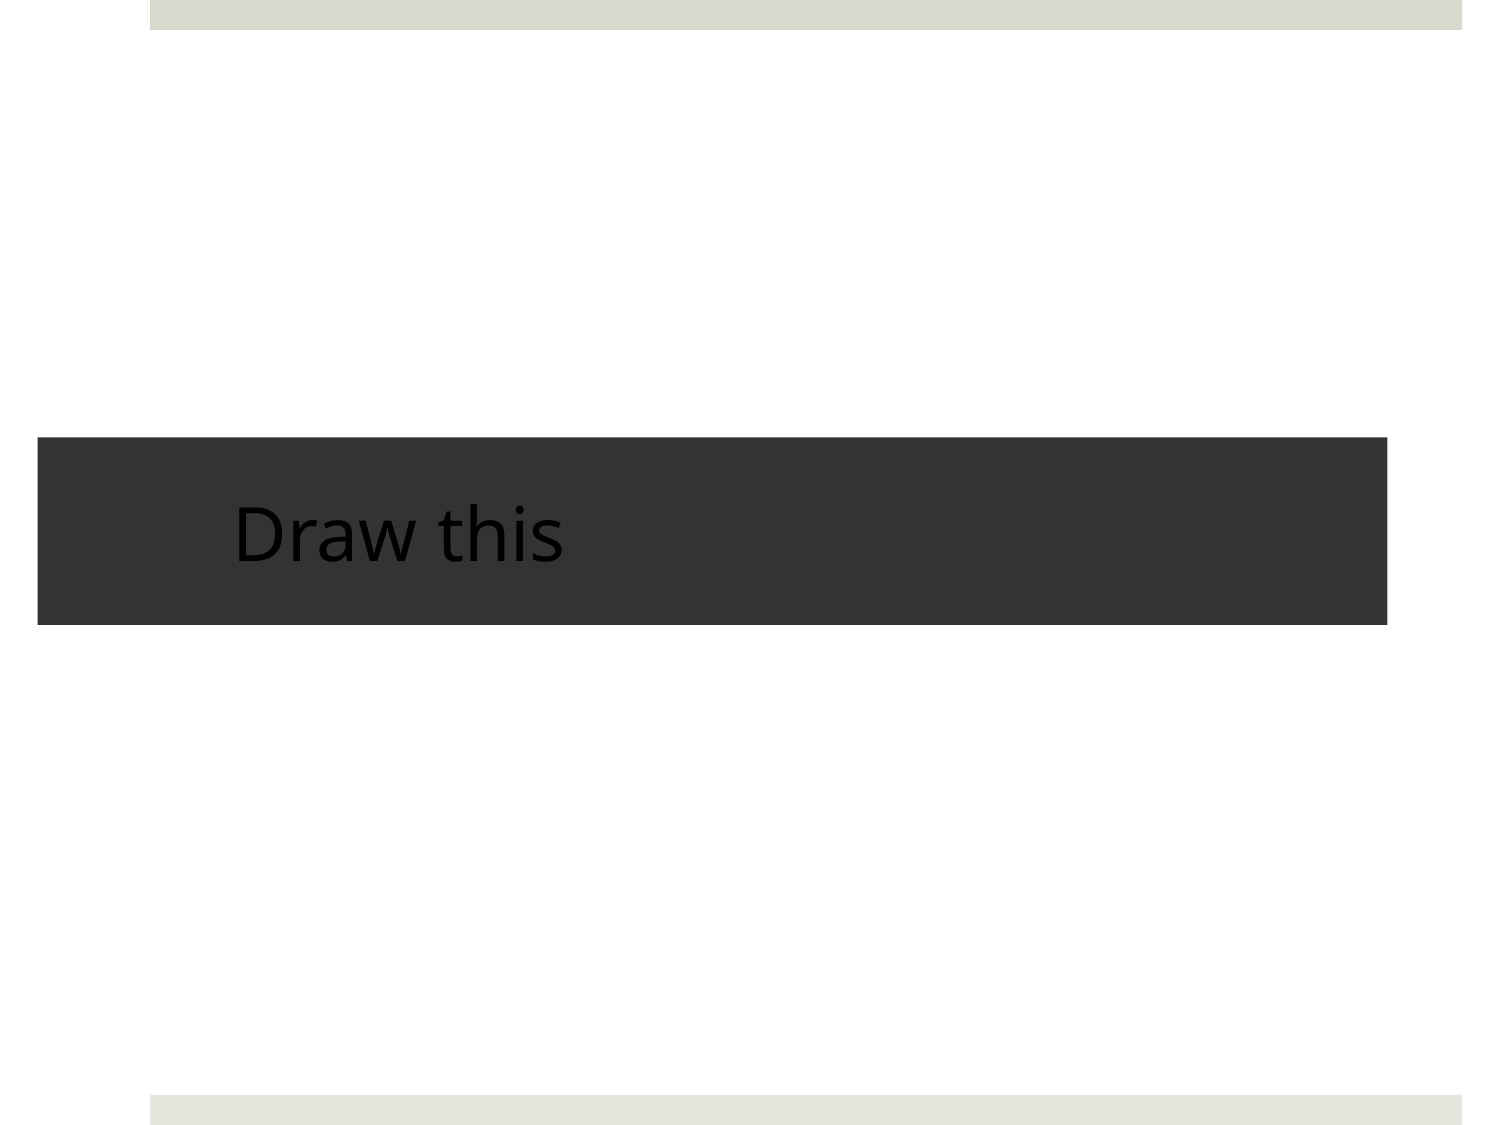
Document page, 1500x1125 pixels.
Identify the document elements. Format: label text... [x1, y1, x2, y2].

title Draw this [37, 437, 1388, 625]
